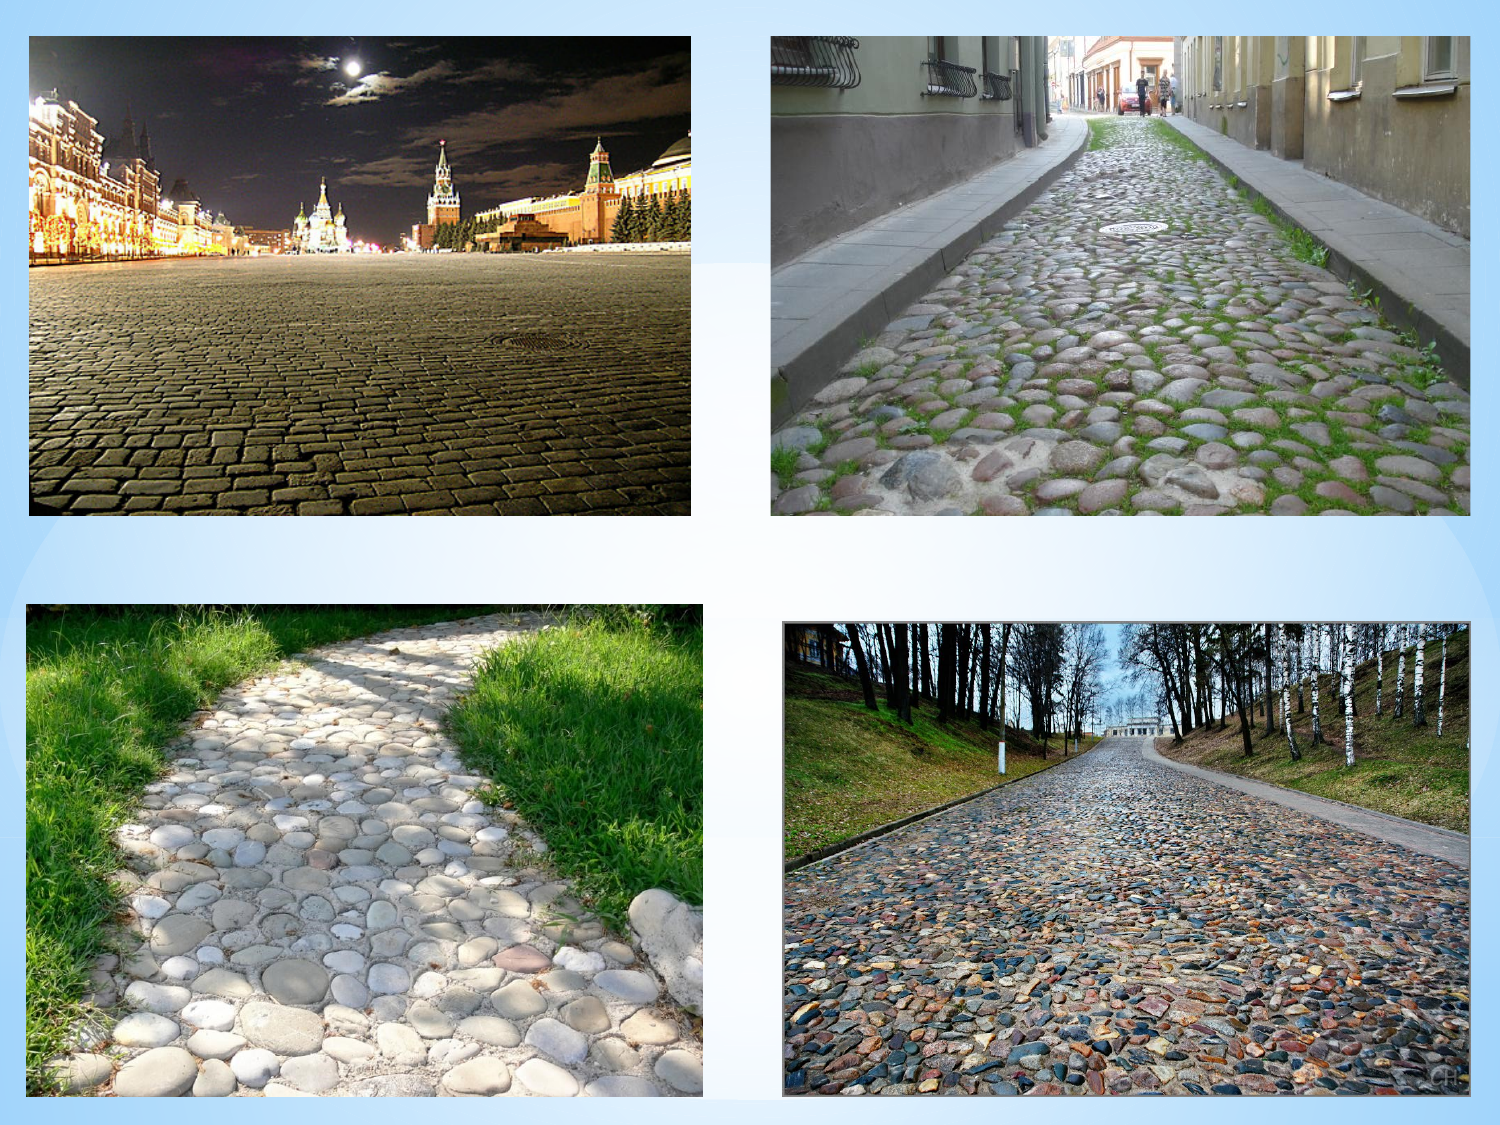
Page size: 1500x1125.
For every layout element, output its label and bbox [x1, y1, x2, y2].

picture [26, 604, 703, 1097]
picture [29, 35, 692, 516]
picture [770, 35, 1471, 516]
picture [782, 621, 1471, 1097]
